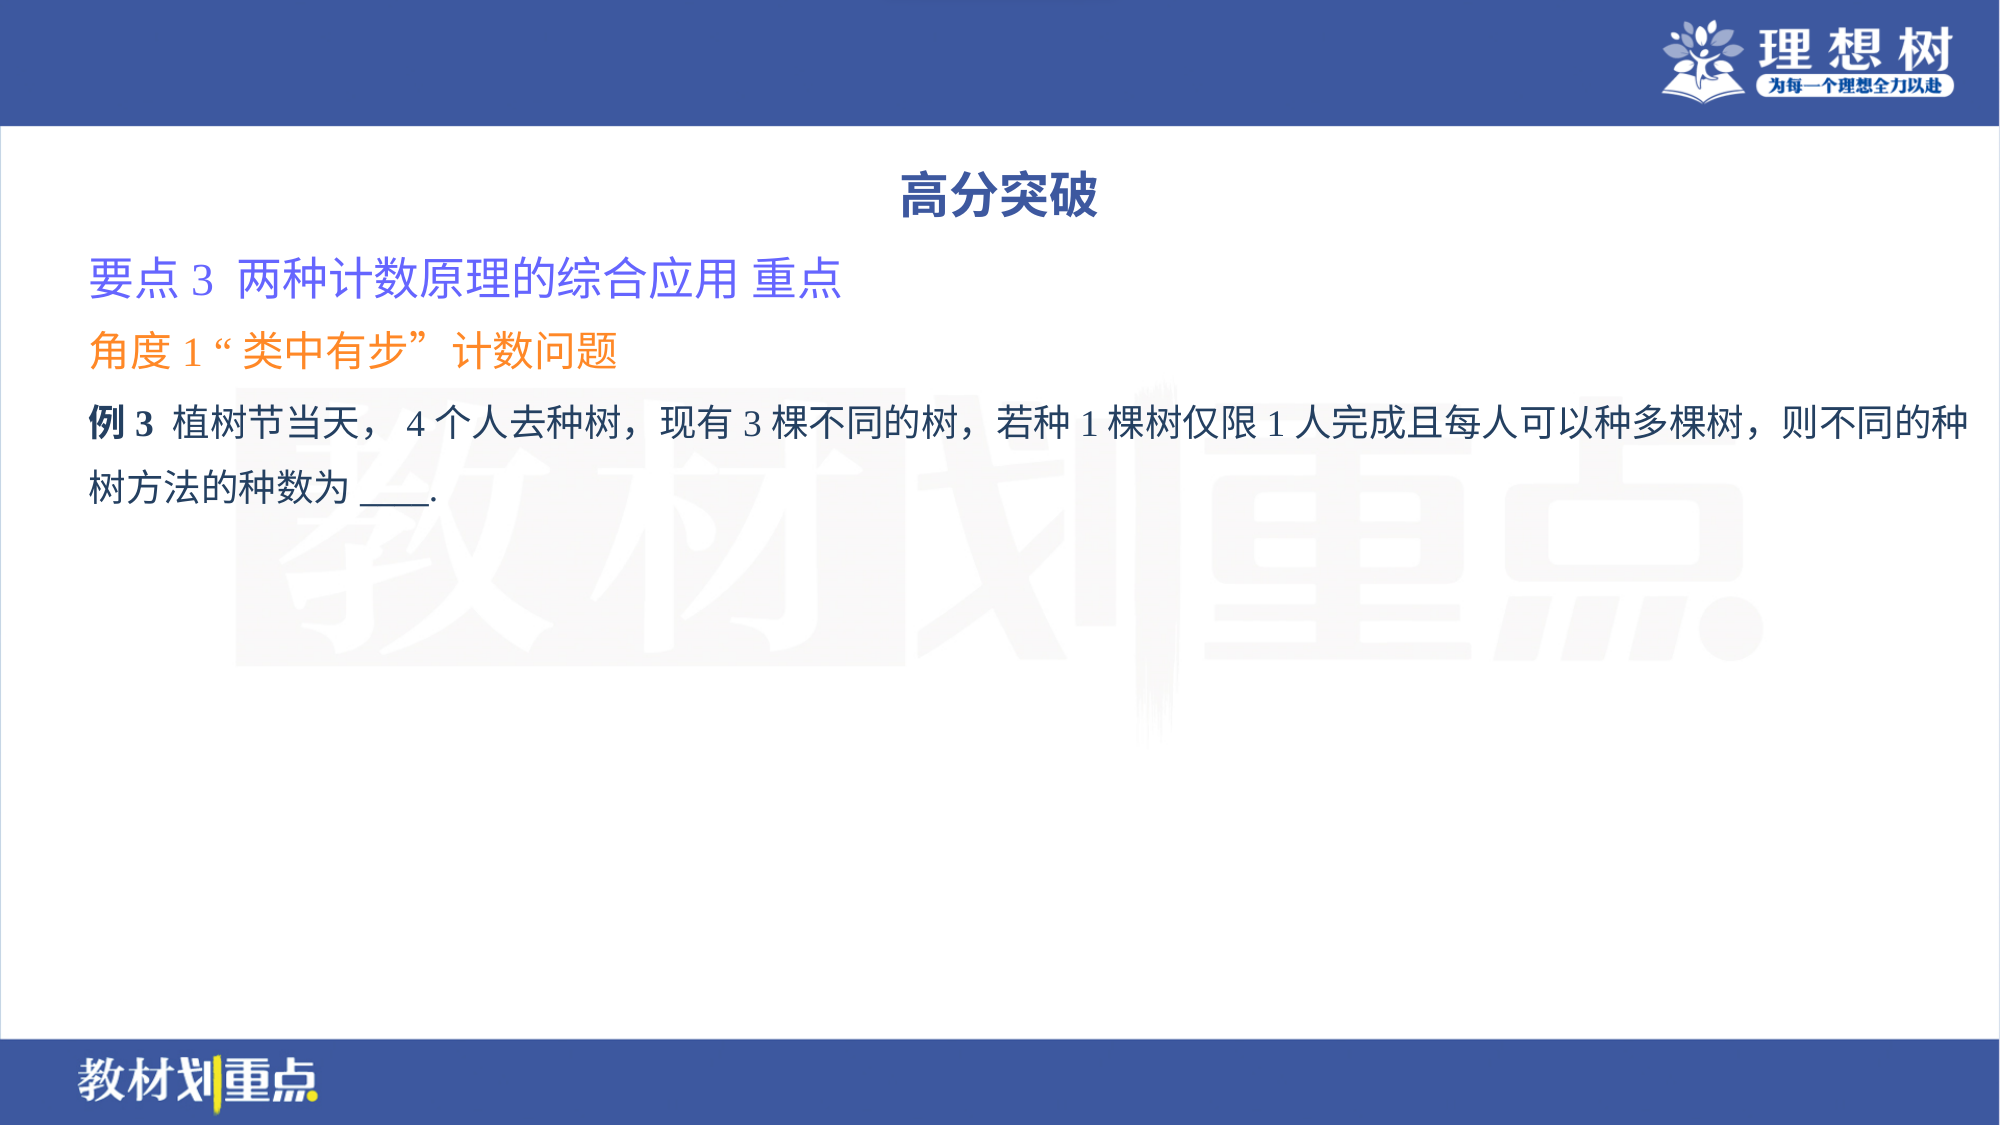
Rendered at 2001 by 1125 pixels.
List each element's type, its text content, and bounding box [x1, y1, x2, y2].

text_box 要点3 两种计数原理的综合应用 重点 [88, 223, 1911, 304]
text_box 角度1 “类中有步”计数问题 [88, 304, 1911, 375]
picture [0, 0, 2000, 1125]
text_box 高分突破 [88, 135, 1911, 223]
text_box 例3 植树节当天，4个人去种树，现有3棵不同的树，若种1棵树仅限1人完成且每人可以种多棵树，则不同的种 树方法的种数为____. [88, 375, 1911, 502]
